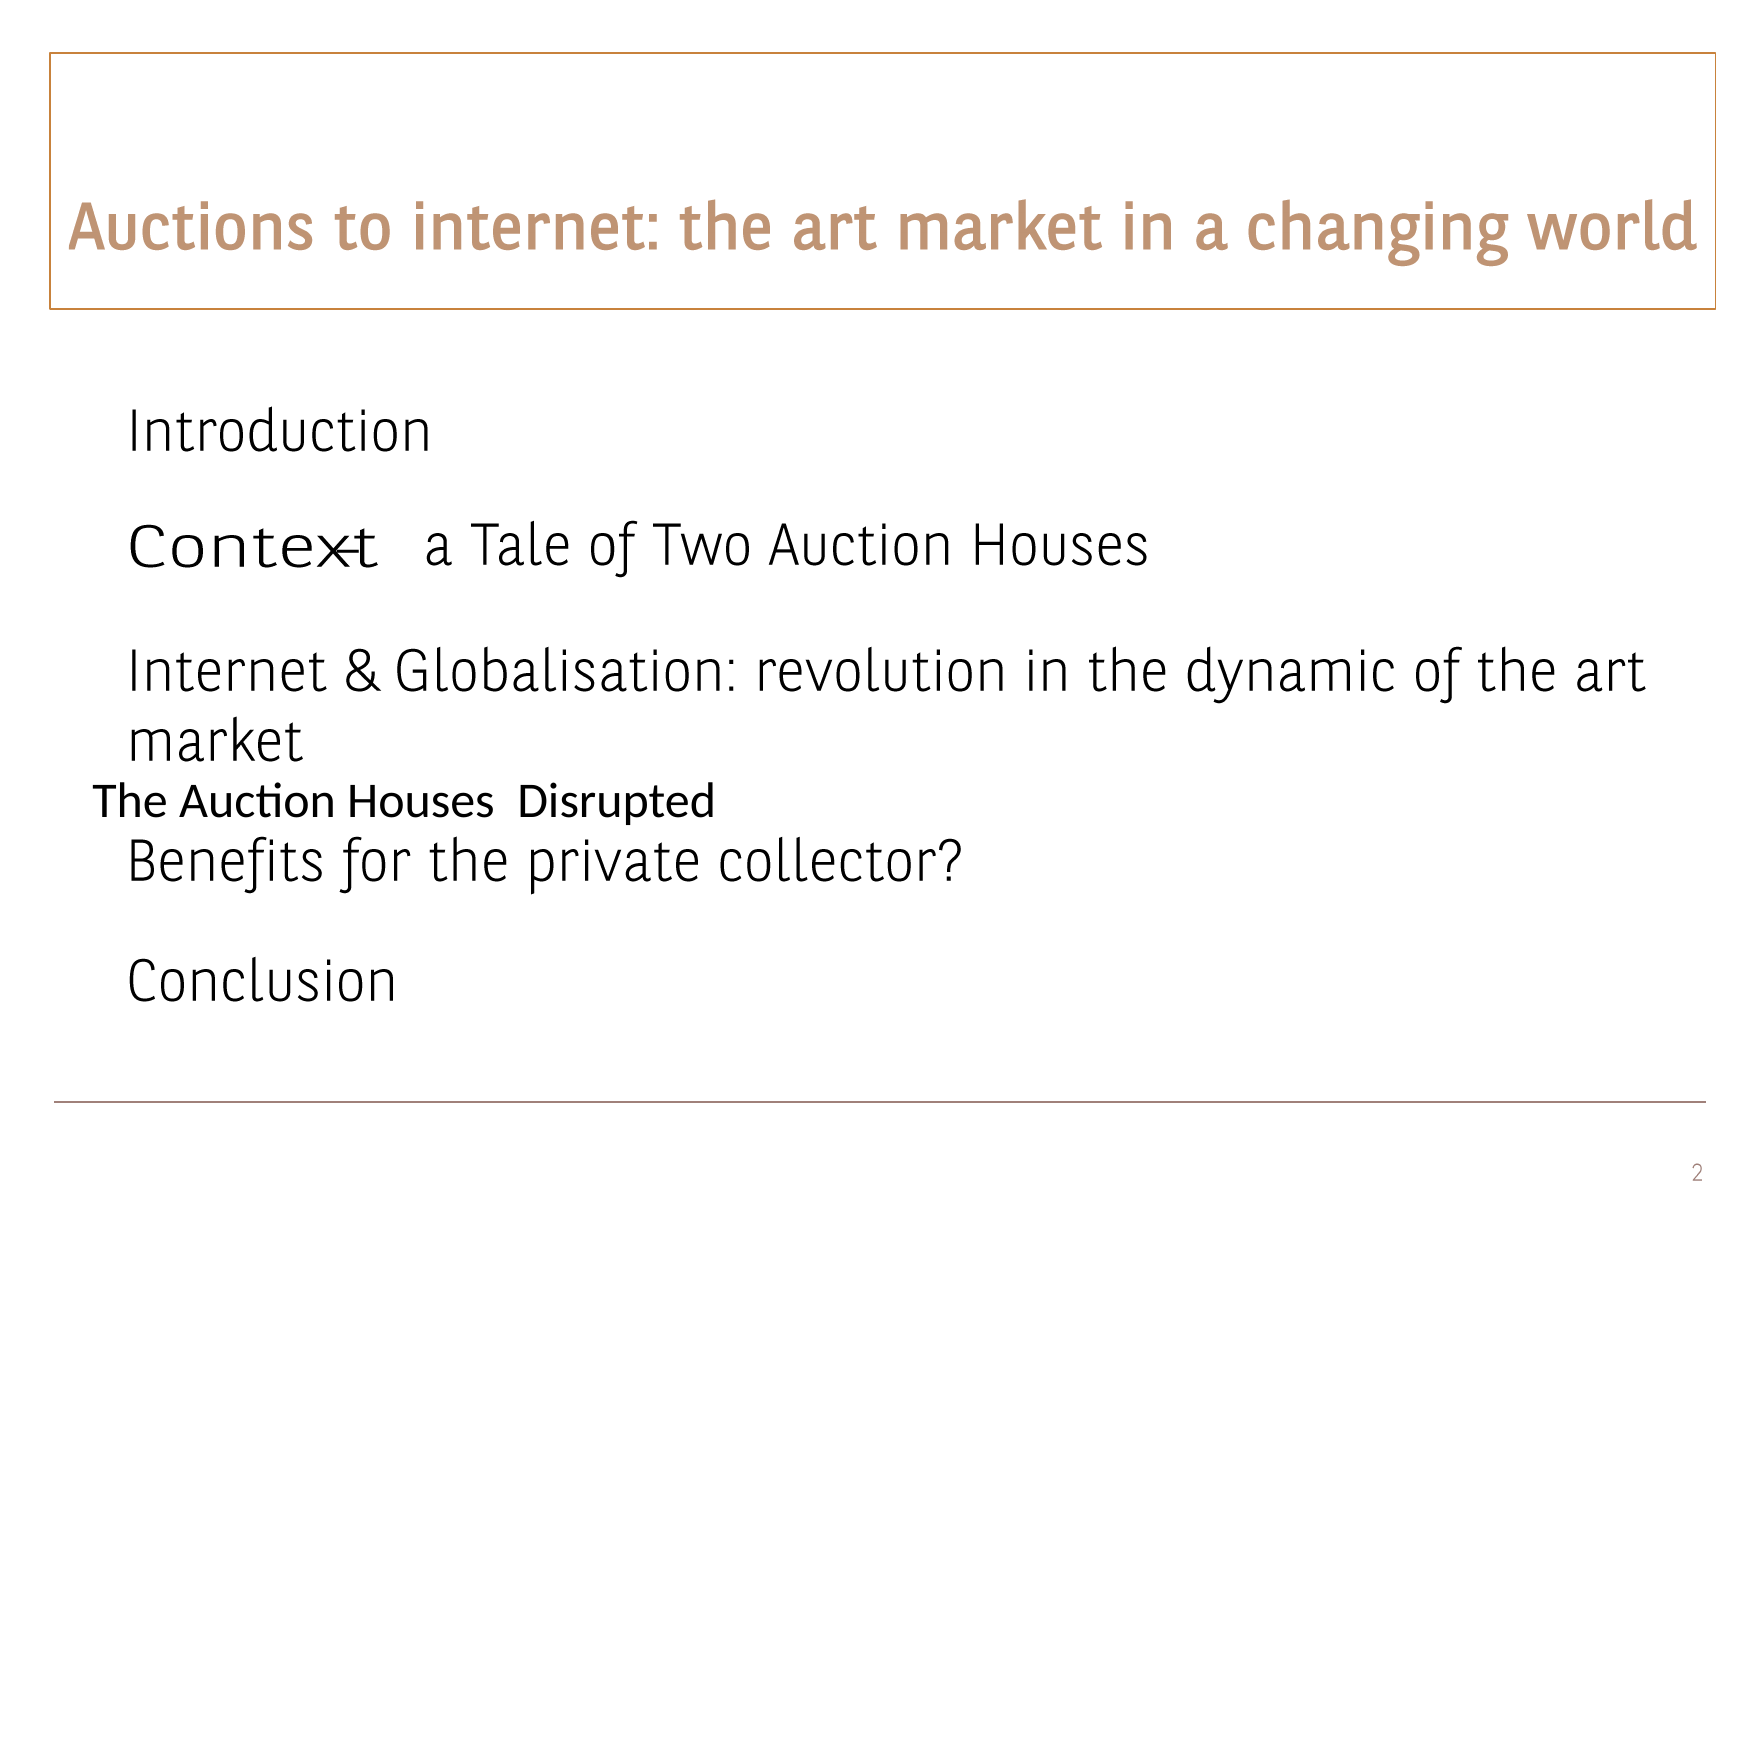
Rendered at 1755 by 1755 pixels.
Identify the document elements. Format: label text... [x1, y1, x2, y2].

text_box [126, 401, 458, 471]
text_box [125, 835, 1003, 901]
text_box [423, 514, 1176, 585]
text_box [126, 640, 1687, 711]
text_box [126, 711, 347, 759]
text_box [68, 192, 1726, 273]
text_box The Auction Houses Disrupted [77, 759, 1465, 835]
text_box [126, 950, 425, 1021]
text_box [331, 520, 398, 591]
text_box [126, 517, 434, 587]
text_box [1691, 1160, 1716, 1189]
text_box [50, 53, 1716, 309]
